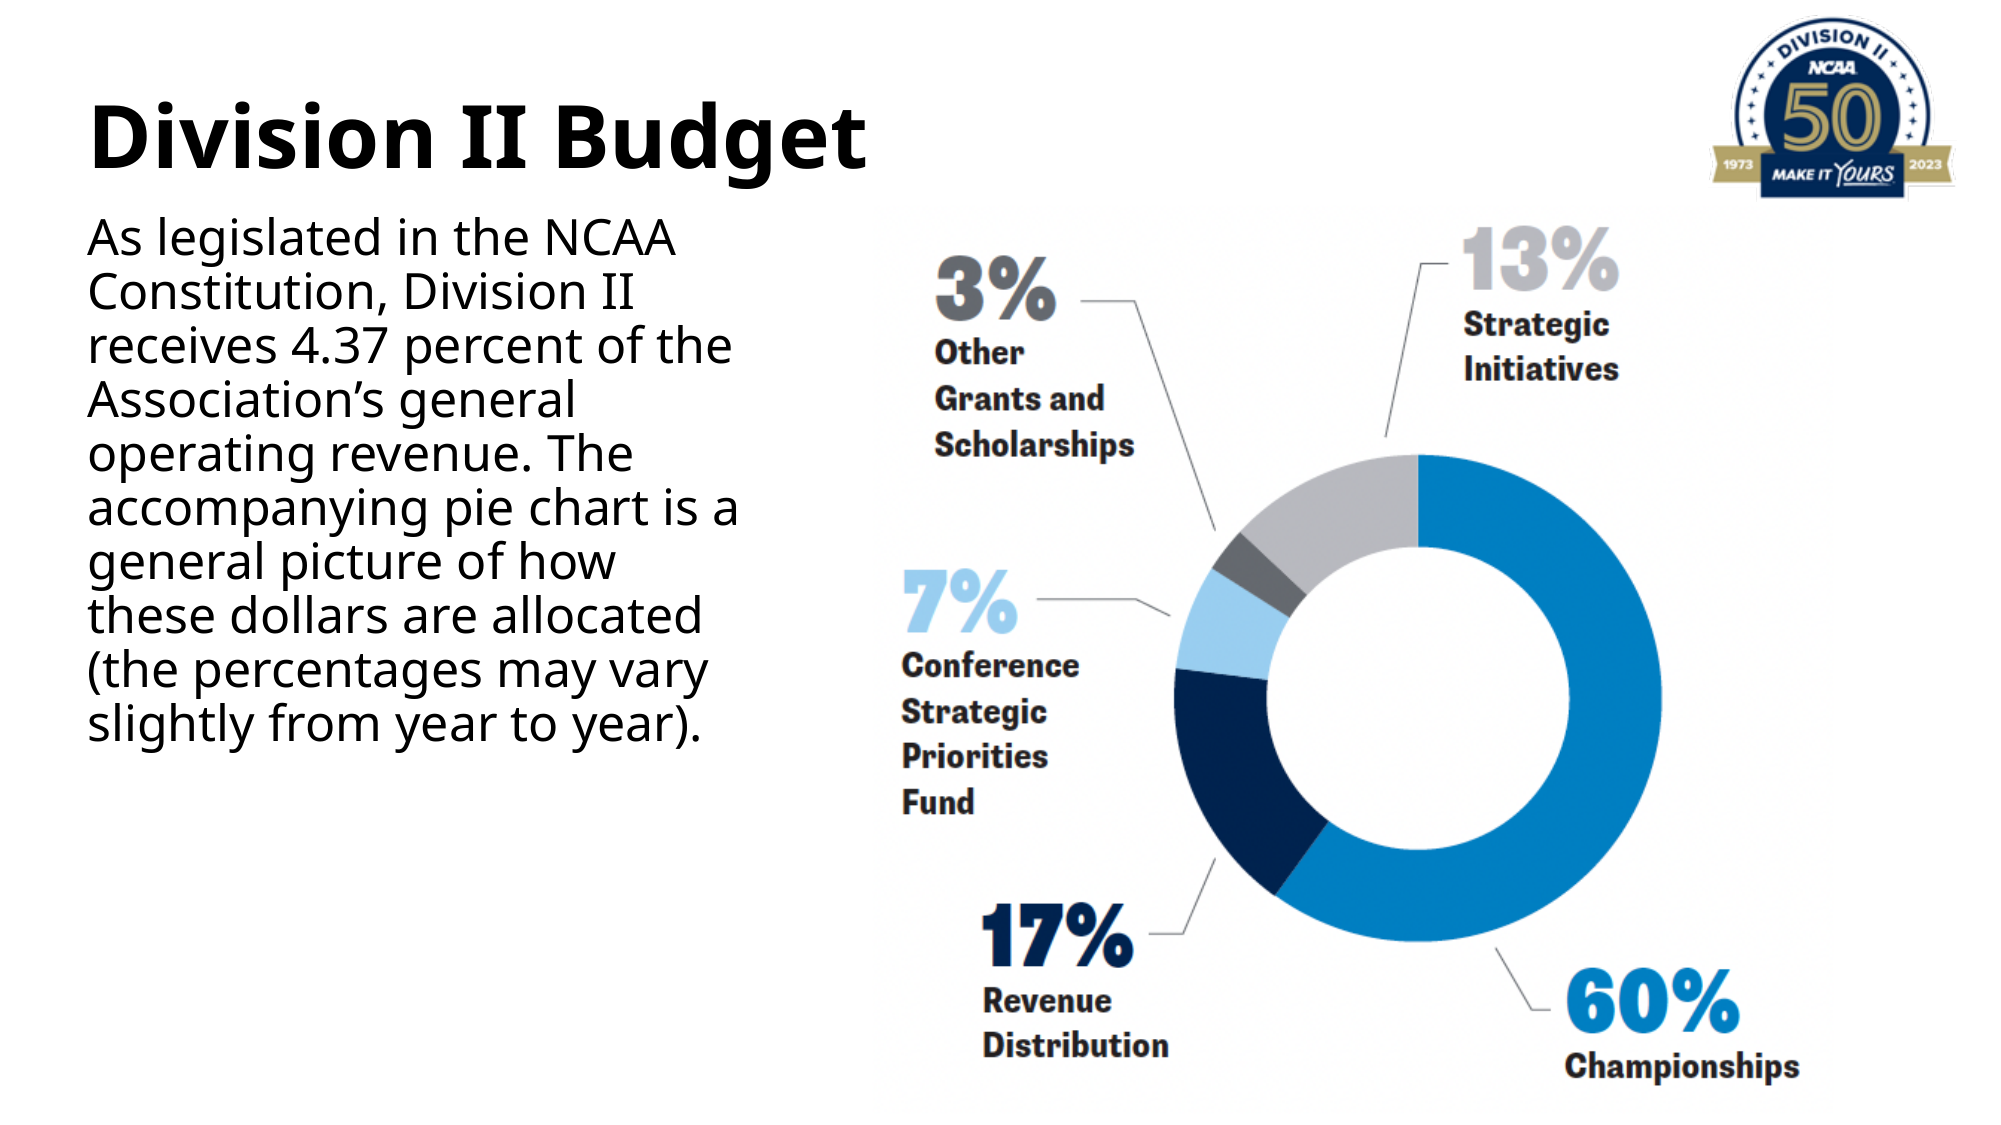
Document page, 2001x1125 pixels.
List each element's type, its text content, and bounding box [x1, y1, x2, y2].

list As legislated in the NCAA Constitution, Division II receives 4.37 percent of the Association’s general operating revenue. The accompanying pie chart is a general picture of how these dollars are allocated (the percentages may vary slightly from year to year). [72, 205, 772, 930]
list Division II Budget [73, 85, 1091, 206]
picture [872, 205, 1834, 1114]
picture [1708, 14, 1957, 202]
